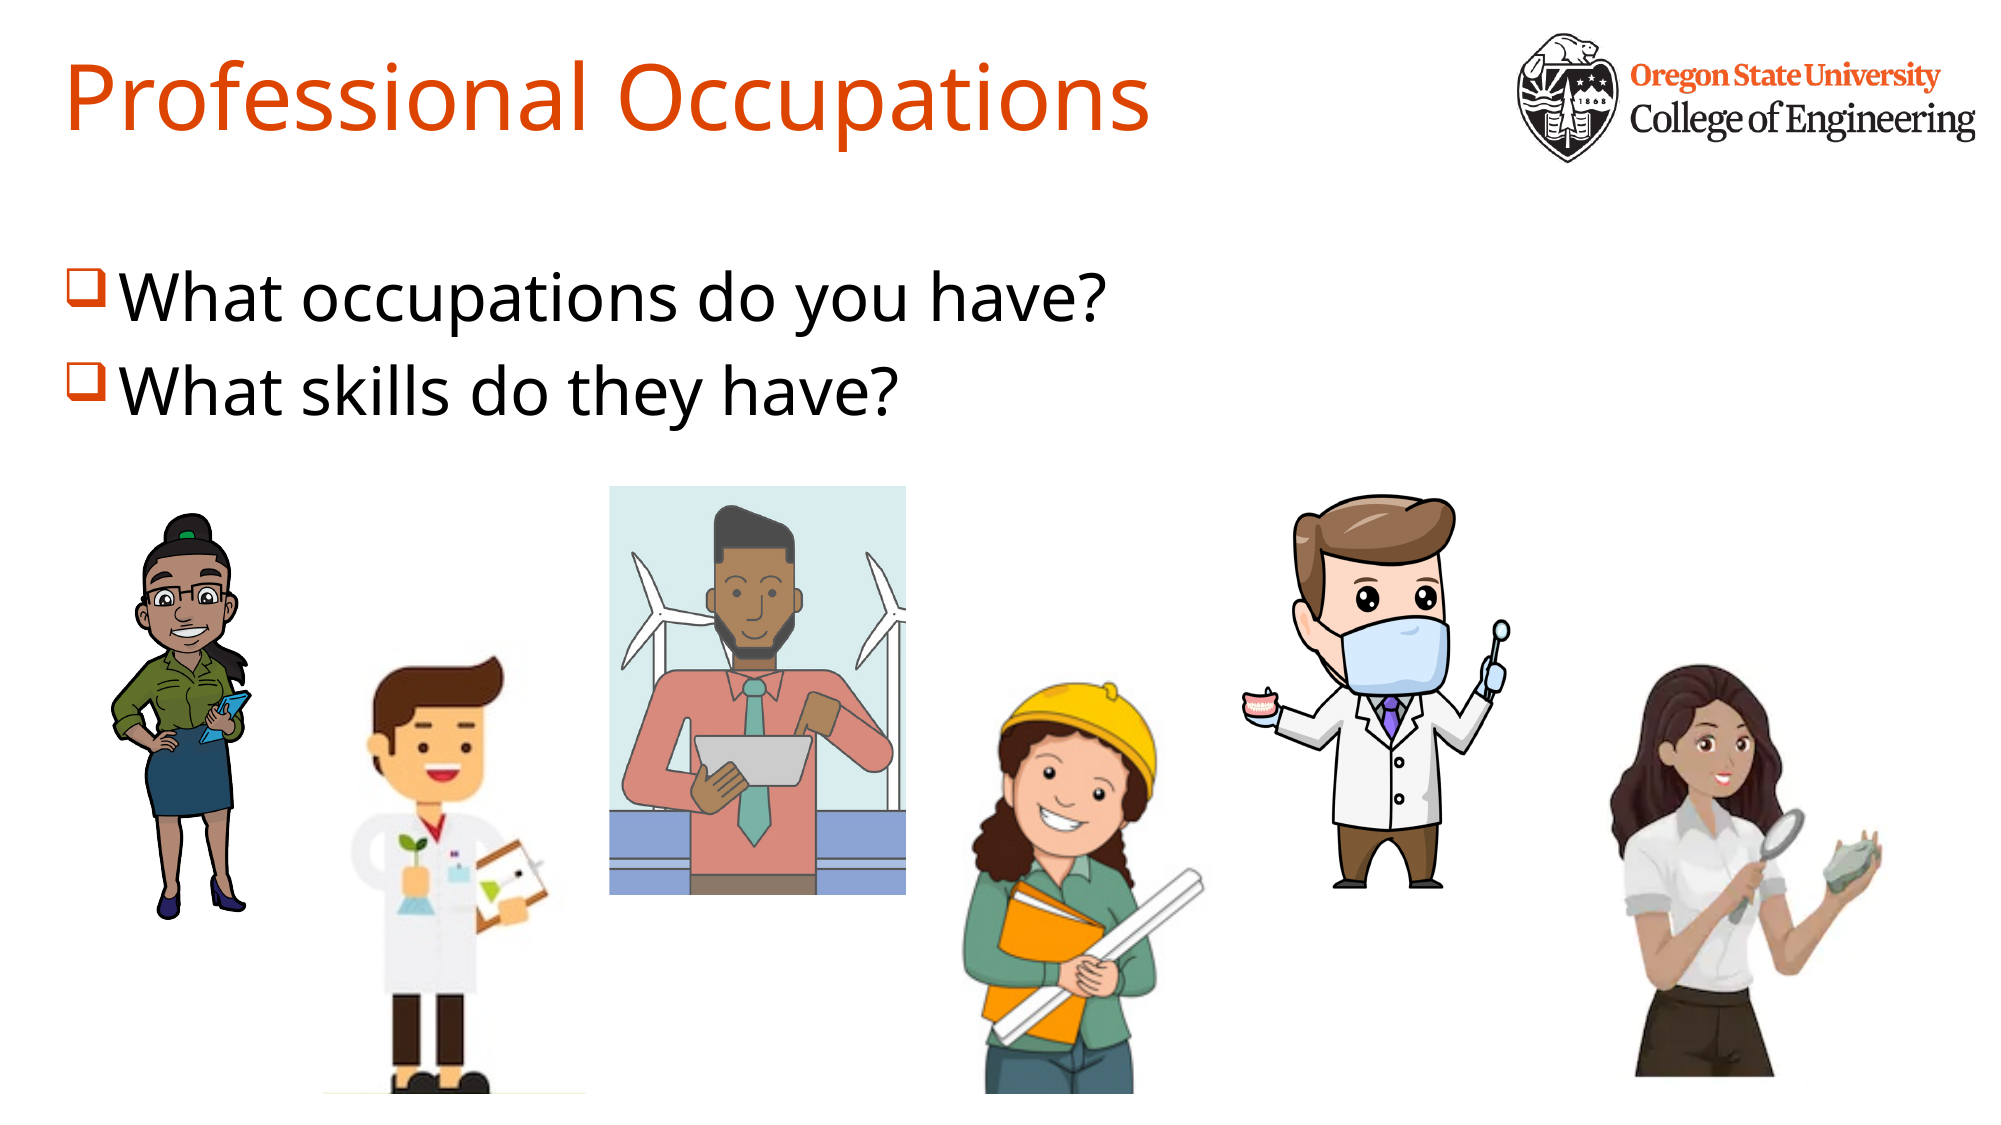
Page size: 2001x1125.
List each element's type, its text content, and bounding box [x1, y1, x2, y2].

text_box What skills do they have? [48, 359, 1965, 1074]
list What occupations do you have? [48, 247, 1965, 359]
picture [1597, 662, 1890, 1084]
picture [14, 495, 586, 1094]
picture [609, 470, 1525, 1094]
title Professional Occupations [48, 31, 1490, 228]
